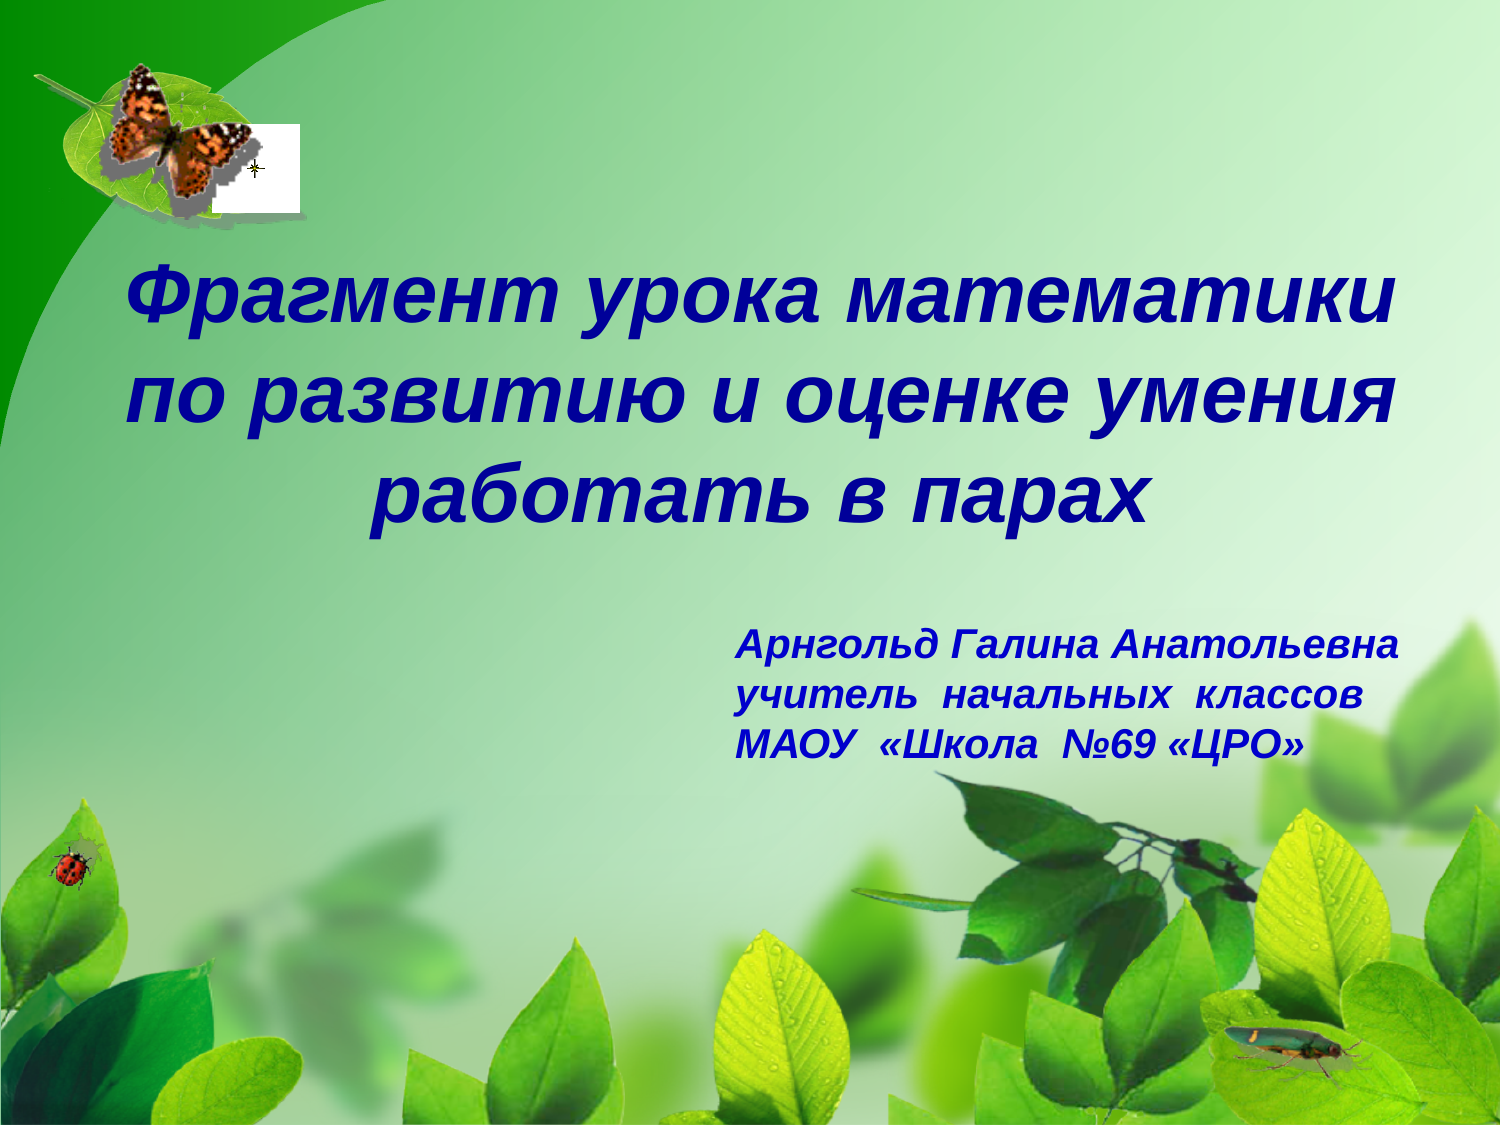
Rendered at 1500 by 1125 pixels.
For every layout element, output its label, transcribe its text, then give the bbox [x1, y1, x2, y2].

picture [2, 600, 1500, 1125]
text_box Арнгольд Галина Анатольевна учитель начальных классов МАОУ «Школа №69 «ЦРО» [720, 609, 1441, 775]
text_box Фрагмент урока математики по развитию и оценке умения работать в парах [82, 231, 1442, 547]
picture [402, 935, 624, 1124]
picture [24, 37, 300, 229]
